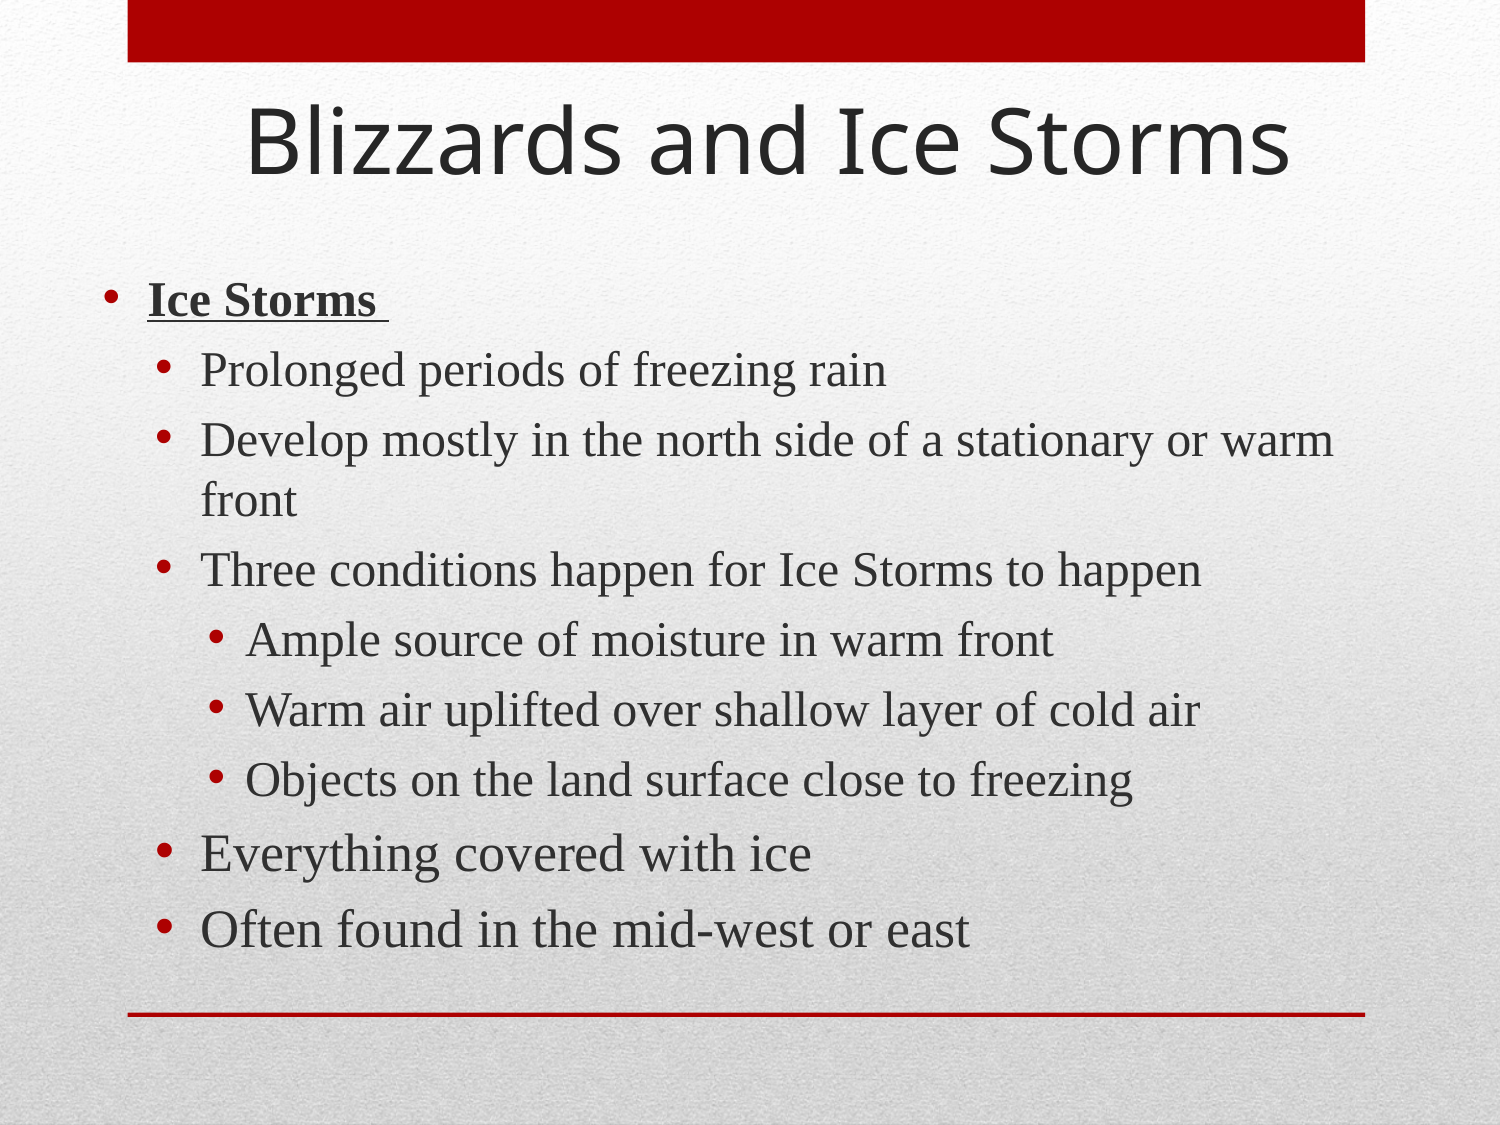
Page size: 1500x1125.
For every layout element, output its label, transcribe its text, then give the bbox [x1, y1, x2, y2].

list Ice Storms Prolonged periods of freezing rain Develop mostly in the north side of a stationary or warm front Three conditions happen for Ice Storms to happen Ample source of moisture in warm front Warm air uplifted over shallow layer of cold air Objects on the land surface close to freezing Everything covered with ice Often found in the mid-west or east [87, 212, 1438, 1013]
title Blizzards and Ice Storms [200, 12, 1338, 200]
